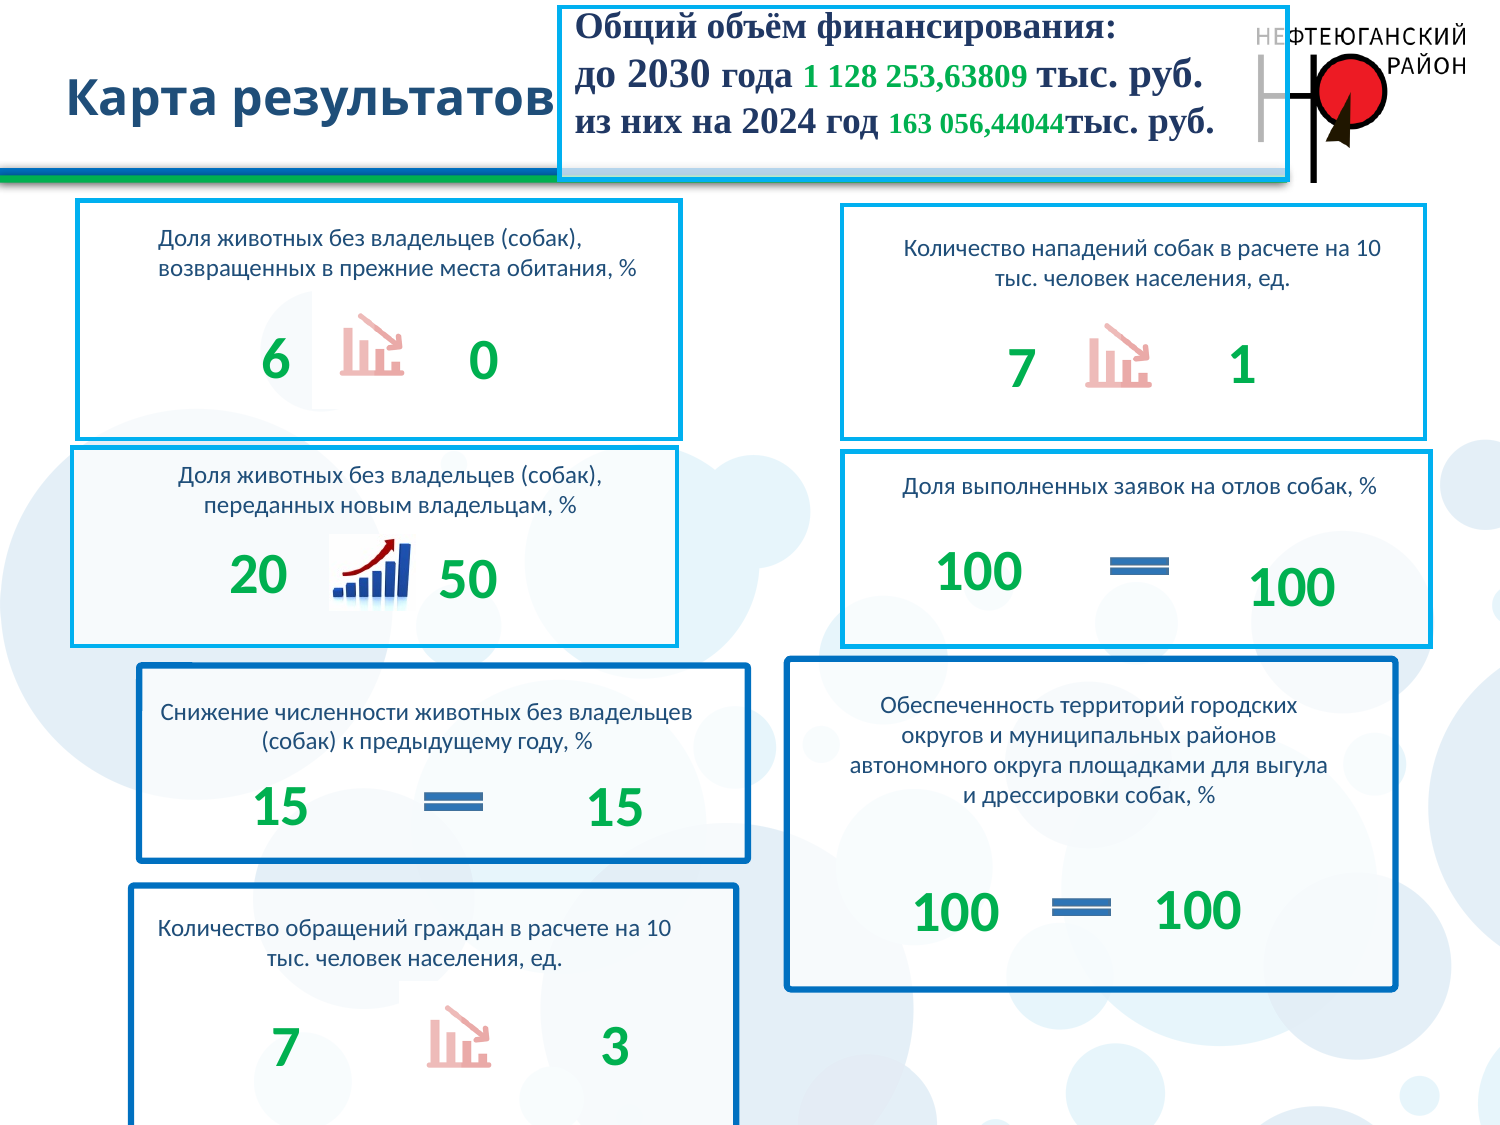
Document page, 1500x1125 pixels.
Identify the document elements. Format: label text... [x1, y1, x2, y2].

text_box Количество обращений граждан в расчете на 10 тыс. человек населения, ед. [131, 903, 699, 979]
picture [424, 792, 483, 811]
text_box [0, 168, 1257, 183]
picture [329, 534, 416, 611]
picture [312, 289, 432, 409]
text_box 7 [256, 1000, 316, 1086]
picture [1057, 298, 1180, 422]
picture [1291, 23, 1465, 183]
text_box [785, 657, 1397, 991]
text_box 3 [585, 999, 645, 1085]
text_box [77, 200, 717, 440]
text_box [71, 447, 678, 646]
text_box [129, 884, 738, 1125]
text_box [842, 451, 1431, 647]
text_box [559, 6, 1288, 180]
text_box Снижение численности животных без владельцев (собак) к предыдущему году, % [143, 687, 711, 763]
text_box 100 [896, 865, 1022, 951]
picture [1110, 557, 1169, 575]
picture [399, 981, 519, 1101]
text_box [138, 664, 749, 862]
text_box 100 [1139, 863, 1265, 949]
text_box 15 [236, 759, 326, 845]
picture [1052, 898, 1111, 916]
text_box Обеспеченность территорий городских округов и муниципальных районов автономного округа площадками для выгула и дрессировки собак, % [826, 680, 1353, 816]
text_box Карта результатов [50, 32, 557, 134]
text_box 15 [570, 760, 660, 846]
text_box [842, 205, 1446, 439]
